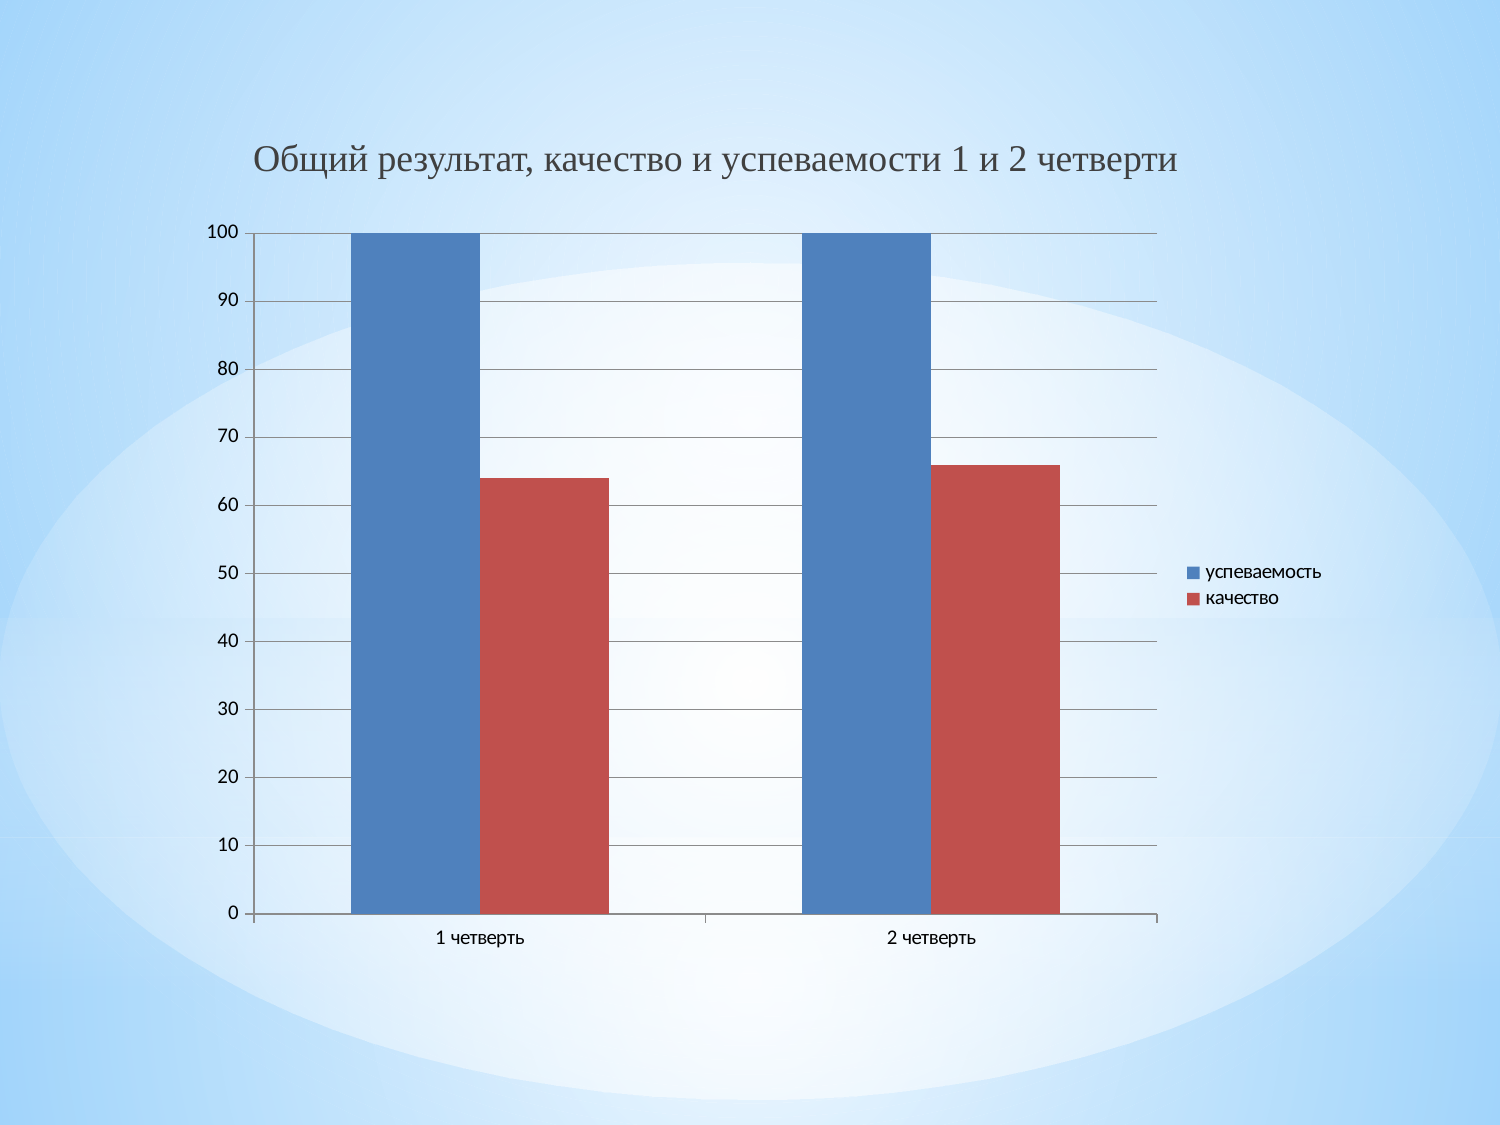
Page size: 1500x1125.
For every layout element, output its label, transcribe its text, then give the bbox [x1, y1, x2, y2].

chart [182, 207, 1341, 965]
list Общий результат, качество и успеваемости 1 и 2 четверти [187, 120, 1238, 206]
